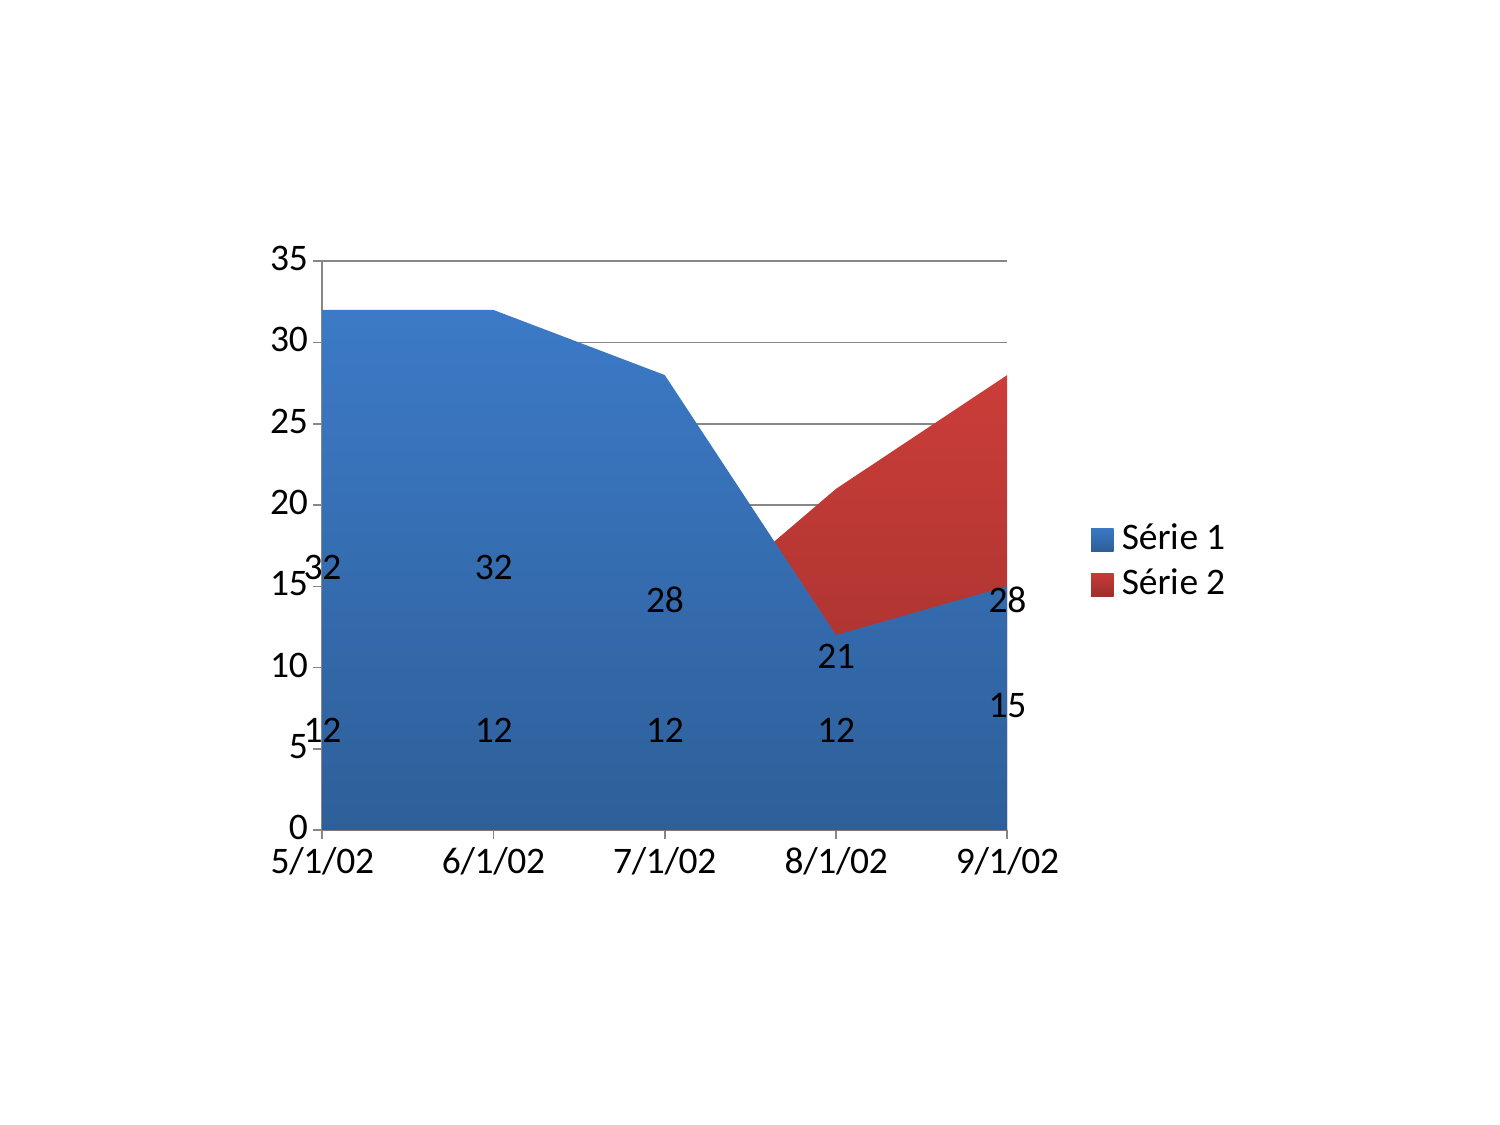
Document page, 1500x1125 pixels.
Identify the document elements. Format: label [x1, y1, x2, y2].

chart [249, 228, 1251, 897]
